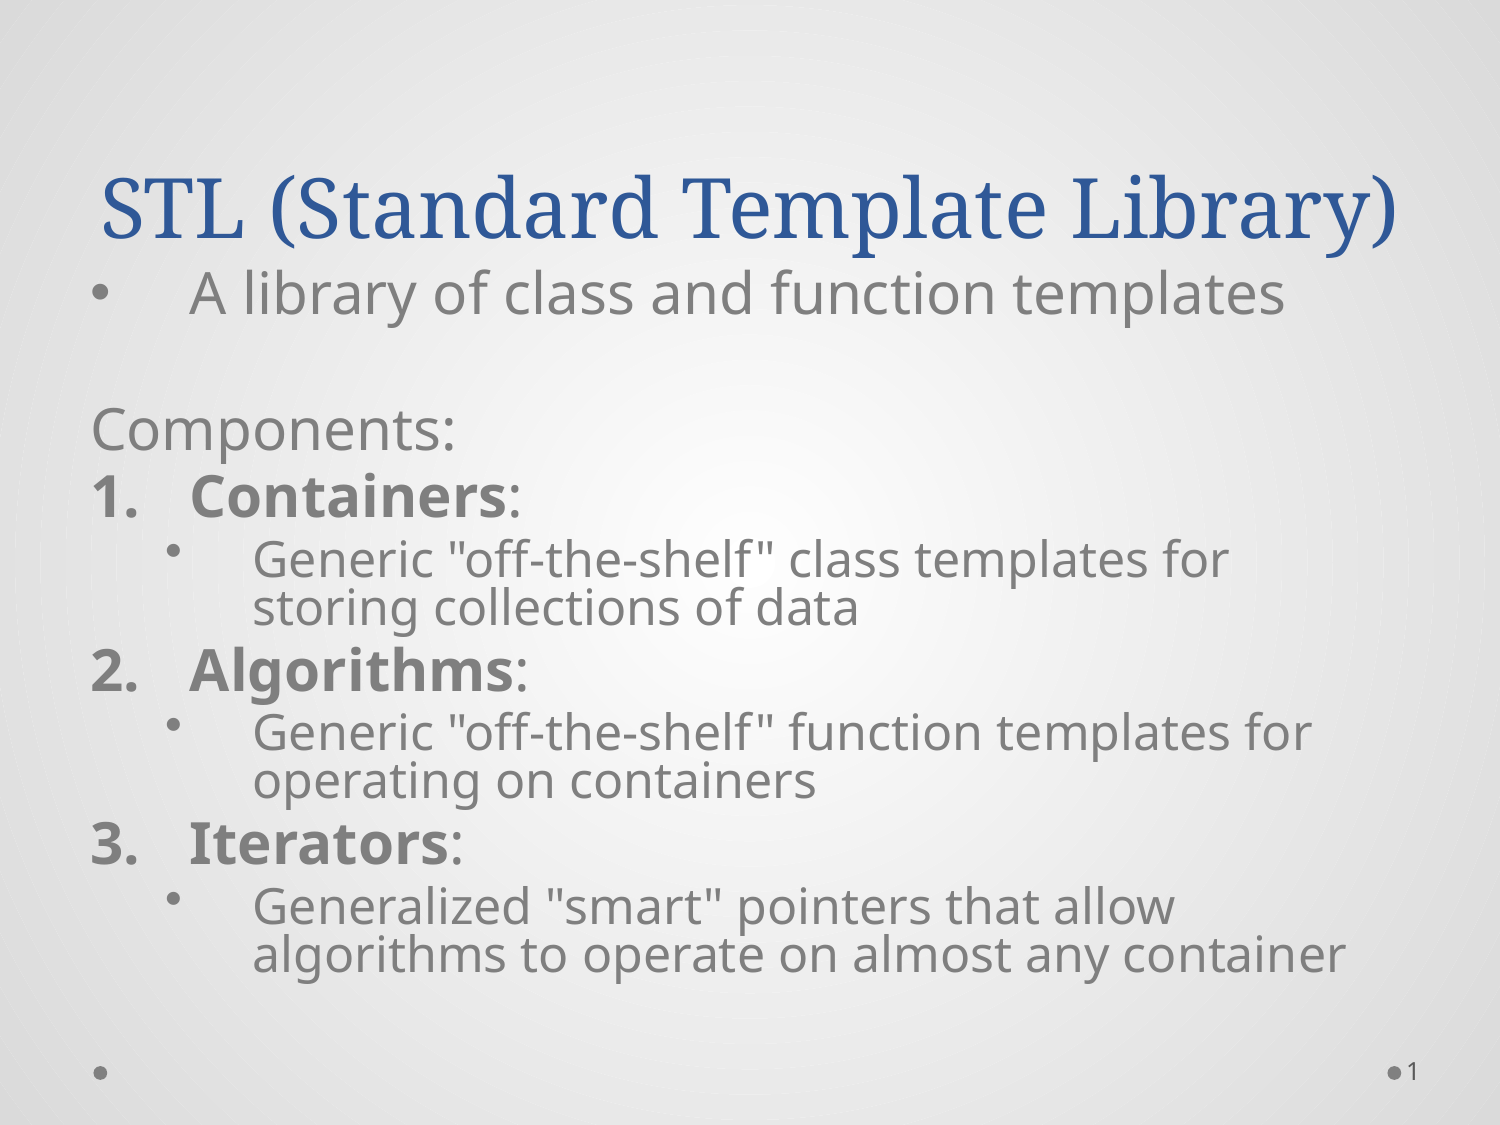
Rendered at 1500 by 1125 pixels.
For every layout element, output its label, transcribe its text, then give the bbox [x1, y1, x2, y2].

title STL (Standard Template Library) [75, 0, 1425, 262]
slide_number 1 [1401, 1042, 1494, 1103]
list A library of class and function templates Components: Containers: Generic "off-the-shelf" class templates for storing collections of data Algorithms: Generic "off-the-shelf" function templates for operating on containers Iterators: Generalized "smart" pointers that allow algorithms to operate on almost any container [75, 262, 1425, 1079]
